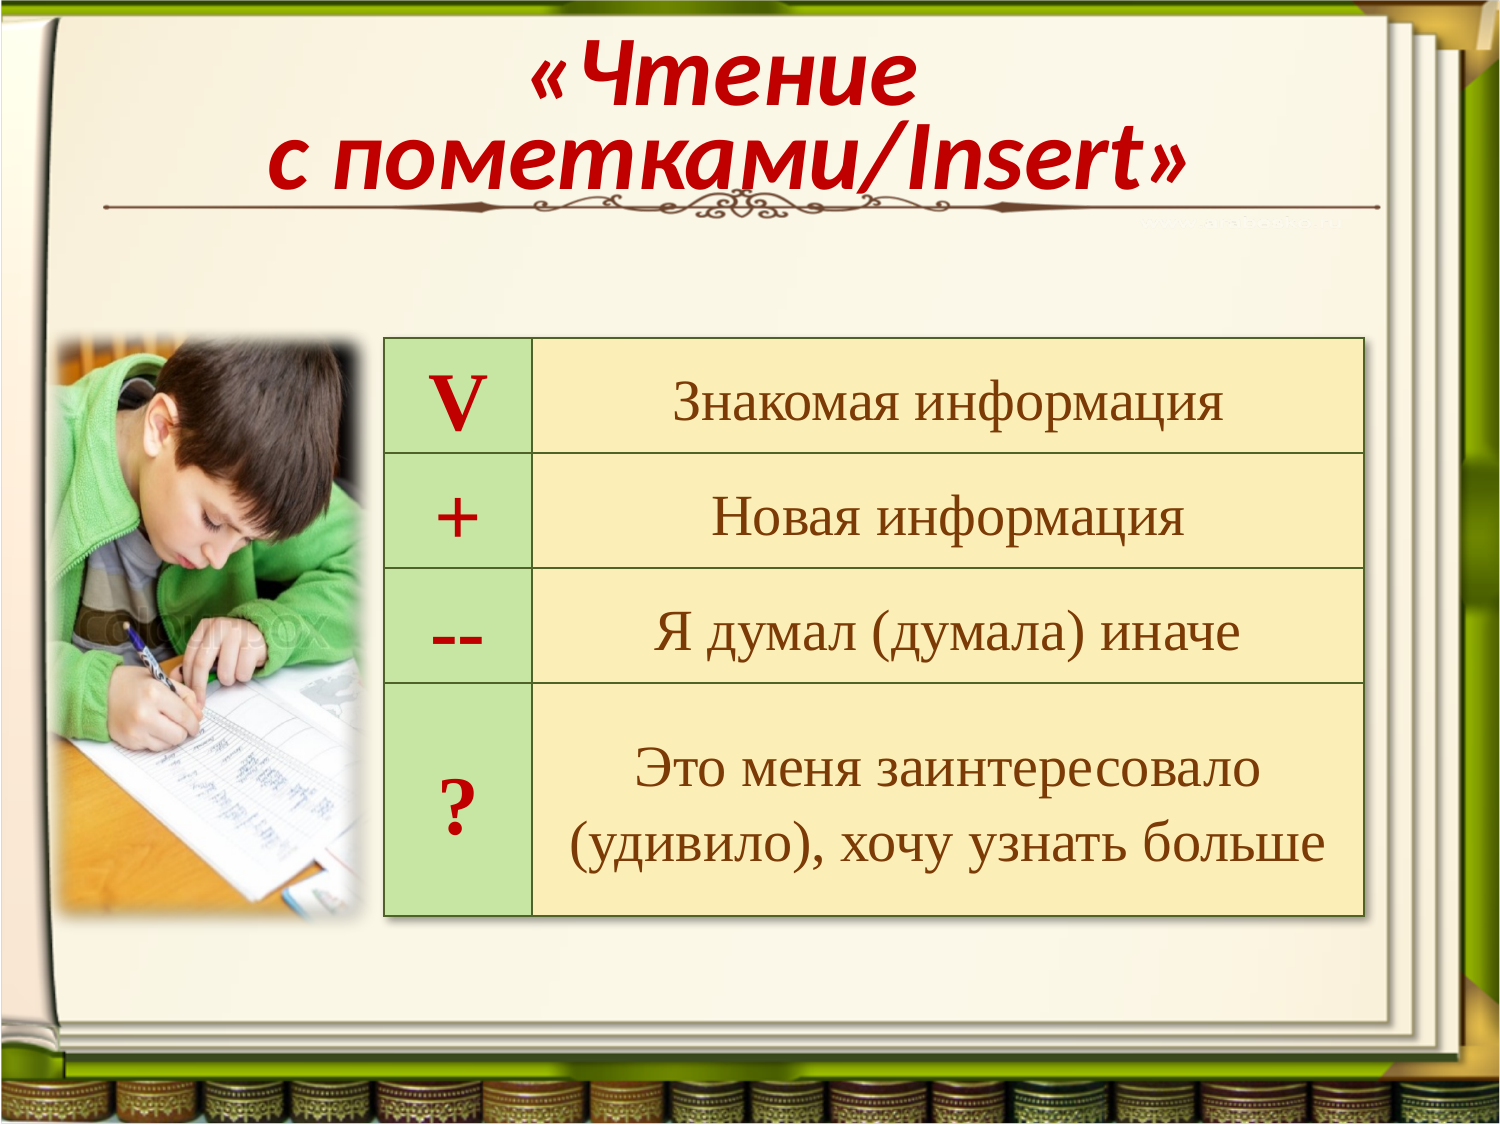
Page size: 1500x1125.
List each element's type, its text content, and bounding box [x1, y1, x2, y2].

table_cell Я думал (думала) иначе [533, 569, 1363, 682]
picture [0, 0, 1500, 1125]
table_header Знакомая информация [533, 339, 1363, 452]
table_cell Это меня заинтересовало (удивило), хочу узнать больше [533, 684, 1363, 915]
table_cell ? [385, 684, 531, 915]
table_header V [385, 339, 531, 452]
table_cell + [385, 454, 531, 567]
table_cell -- [385, 569, 531, 682]
text_box «Чтение с пометками/Insert» [194, 30, 1270, 147]
table_cell Новая информация [533, 454, 1363, 567]
